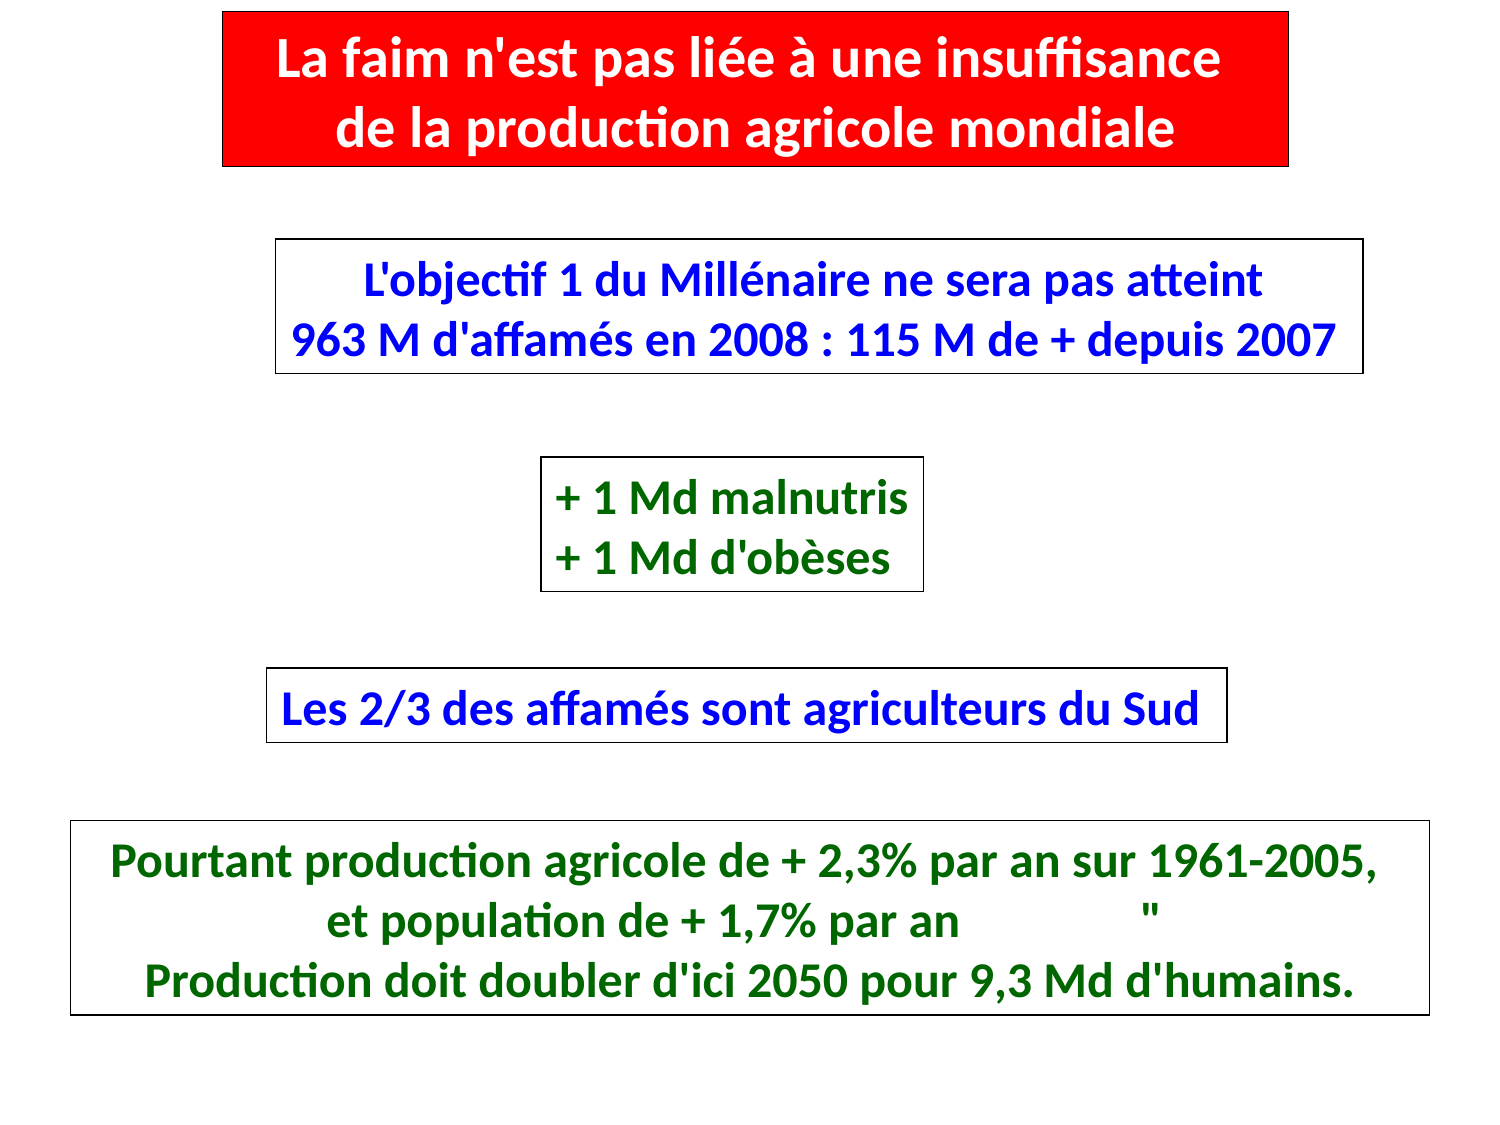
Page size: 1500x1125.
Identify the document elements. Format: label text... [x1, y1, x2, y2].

text_box Les 2/3 des affamés sont agriculteurs du Sud [266, 667, 1227, 743]
text_box Pourtant production agricole de + 2,3% par an sur 1961-2005, et population de + 1,7% par an " Production doit doubler d'ici 2050 pour 9,3 Md d'humains. [70, 820, 1430, 1015]
text_box L'objectif 1 du Millénaire ne sera pas atteint 963 M d'affamés en 2008 : 115 M de + depuis 2007 [275, 238, 1364, 374]
text_box + 1 Md malnutris + 1 Md d'obèses [540, 456, 924, 592]
text_box La faim n'est pas liée à une insuffisance de la production agricole mondiale [222, 11, 1289, 167]
